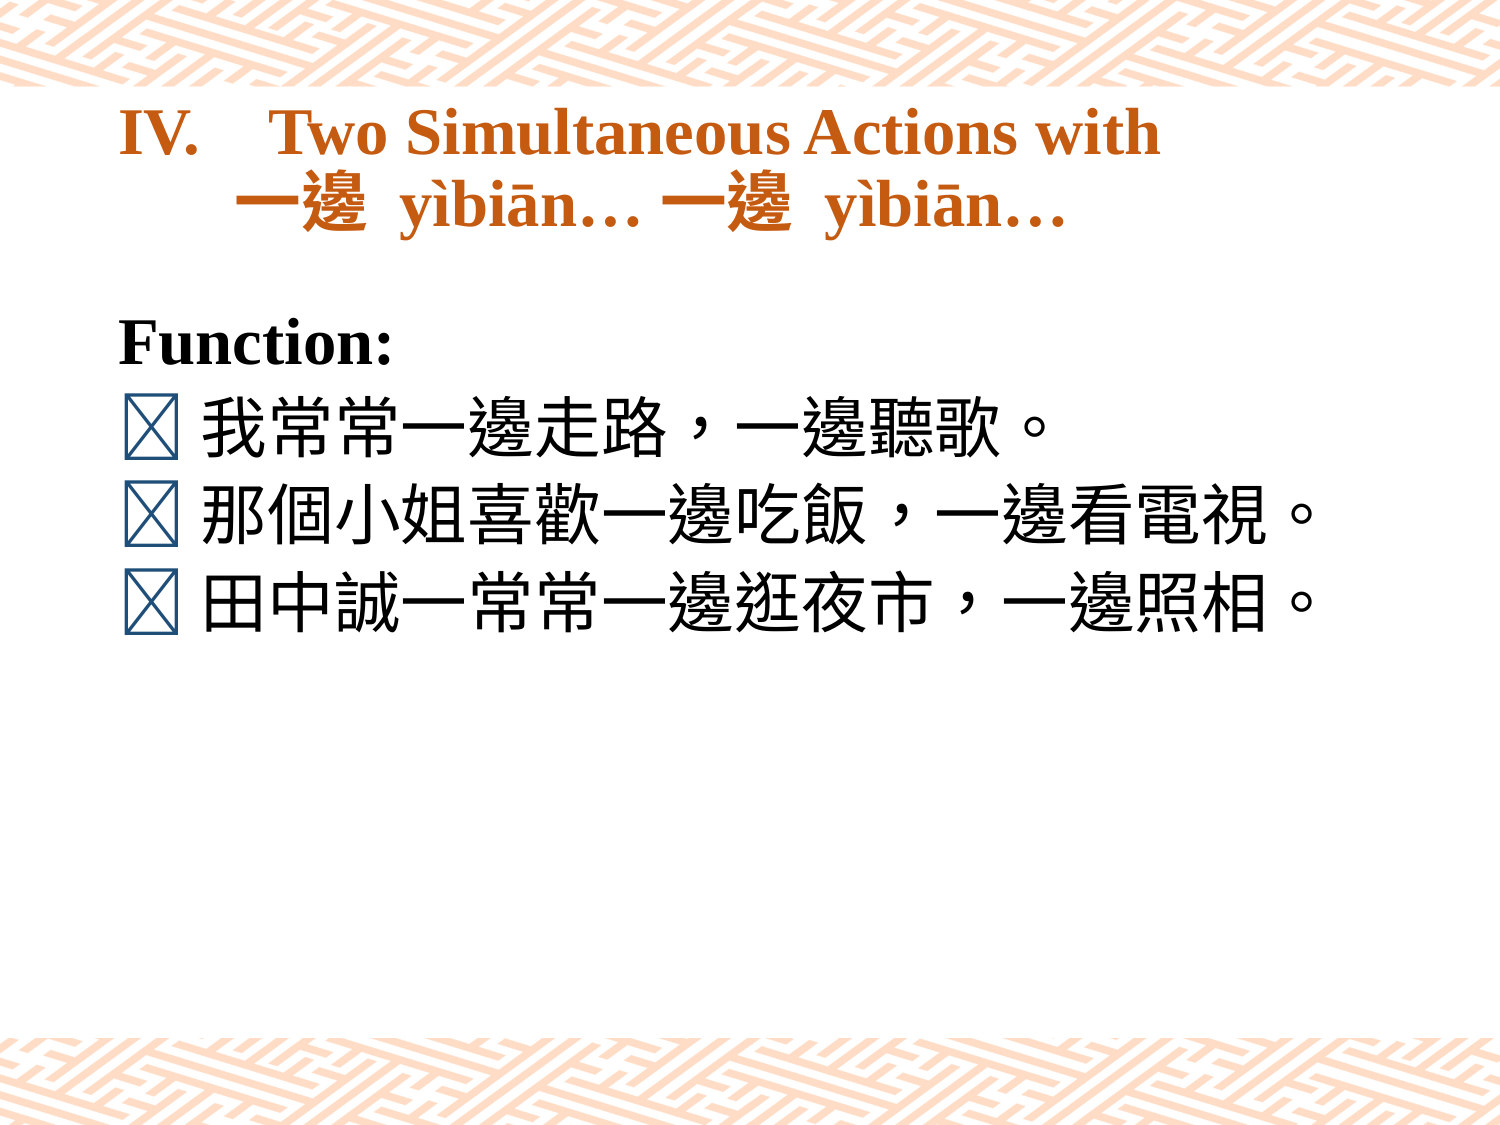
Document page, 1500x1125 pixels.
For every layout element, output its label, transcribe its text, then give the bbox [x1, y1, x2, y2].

title IV. Two Simultaneous Actions with 一邊 yìbiān…一邊 yìbiān… [103, 59, 1397, 278]
picture [0, 0, 1500, 1125]
list Function: 我常常一邊走路，一邊聽歌。 那個小姐喜歡一邊吃飯，一邊看電視。 田中誠一常常一邊逛夜市，一邊照相。 [103, 299, 1397, 1014]
